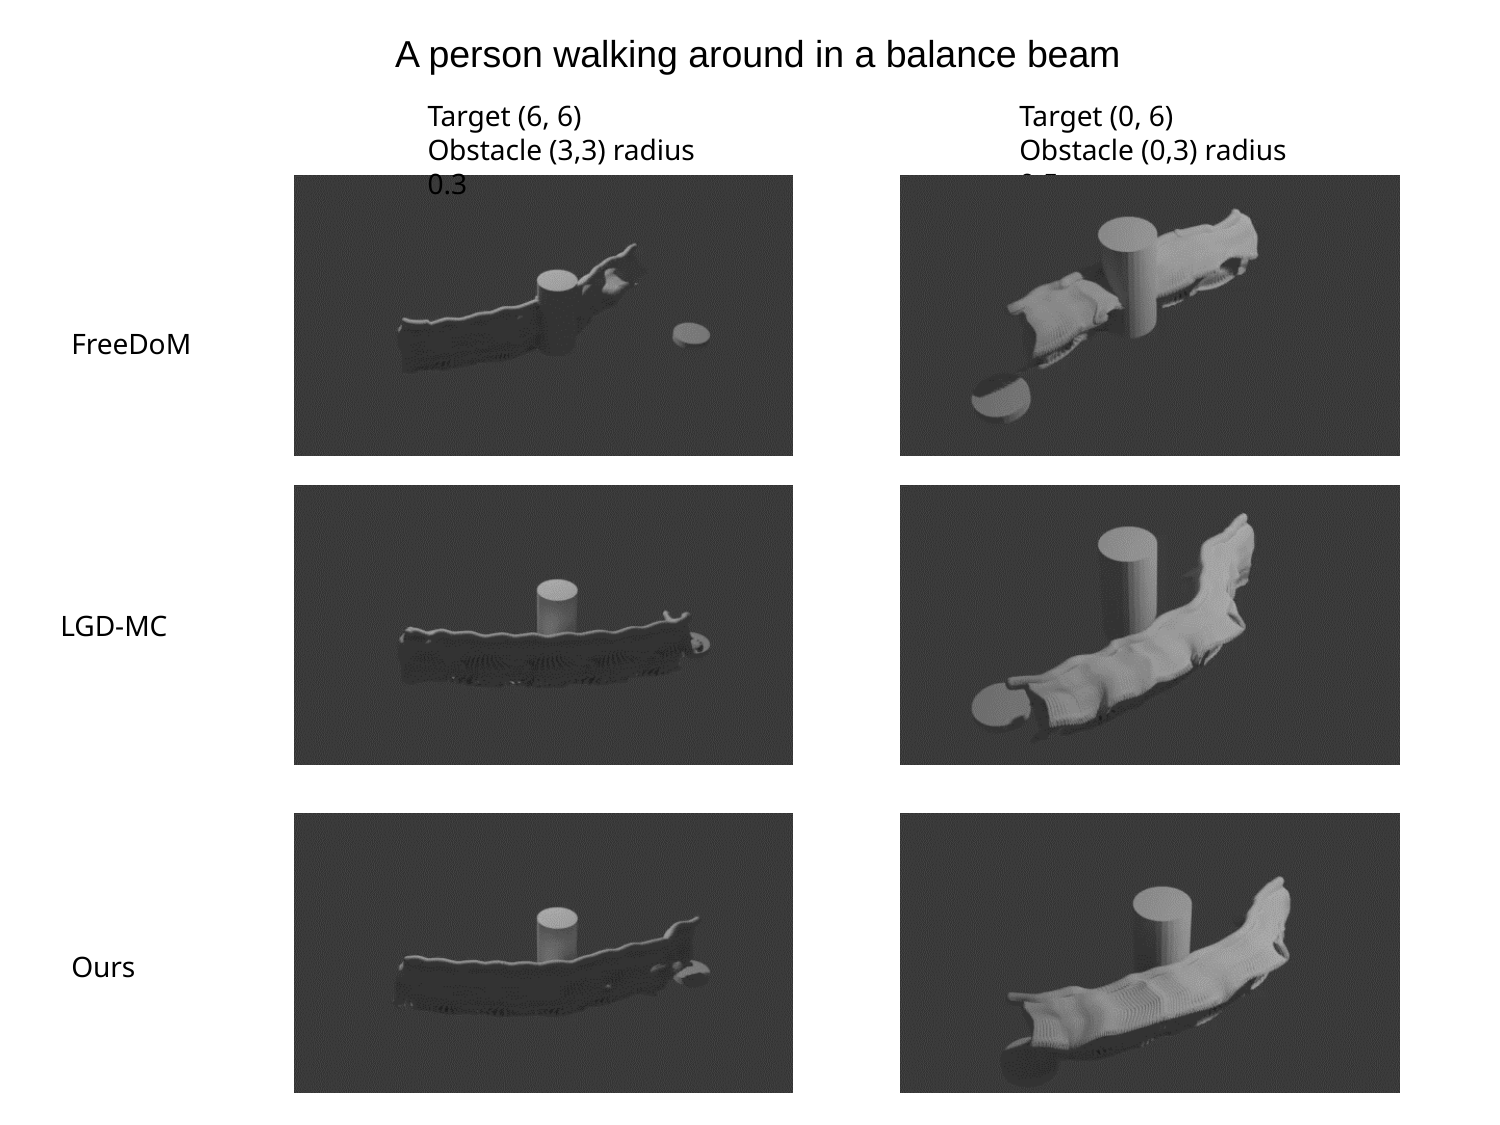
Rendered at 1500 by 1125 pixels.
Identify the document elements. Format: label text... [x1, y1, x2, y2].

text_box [292, 484, 794, 767]
text_box FreeDoM [56, 318, 221, 368]
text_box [899, 174, 1401, 457]
text_box Target (0, 6) Obstacle (0,3) radius 0.5 [1004, 91, 1342, 174]
text_box Ours [56, 941, 221, 991]
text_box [292, 174, 794, 457]
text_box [292, 812, 794, 1095]
text_box A person walking around in a balance beam [380, 22, 1251, 83]
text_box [899, 812, 1401, 1095]
text_box Target (6, 6) Obstacle (3,3) radius 0.3 [412, 91, 750, 174]
text_box LGD-MC [45, 600, 210, 650]
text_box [899, 484, 1401, 767]
